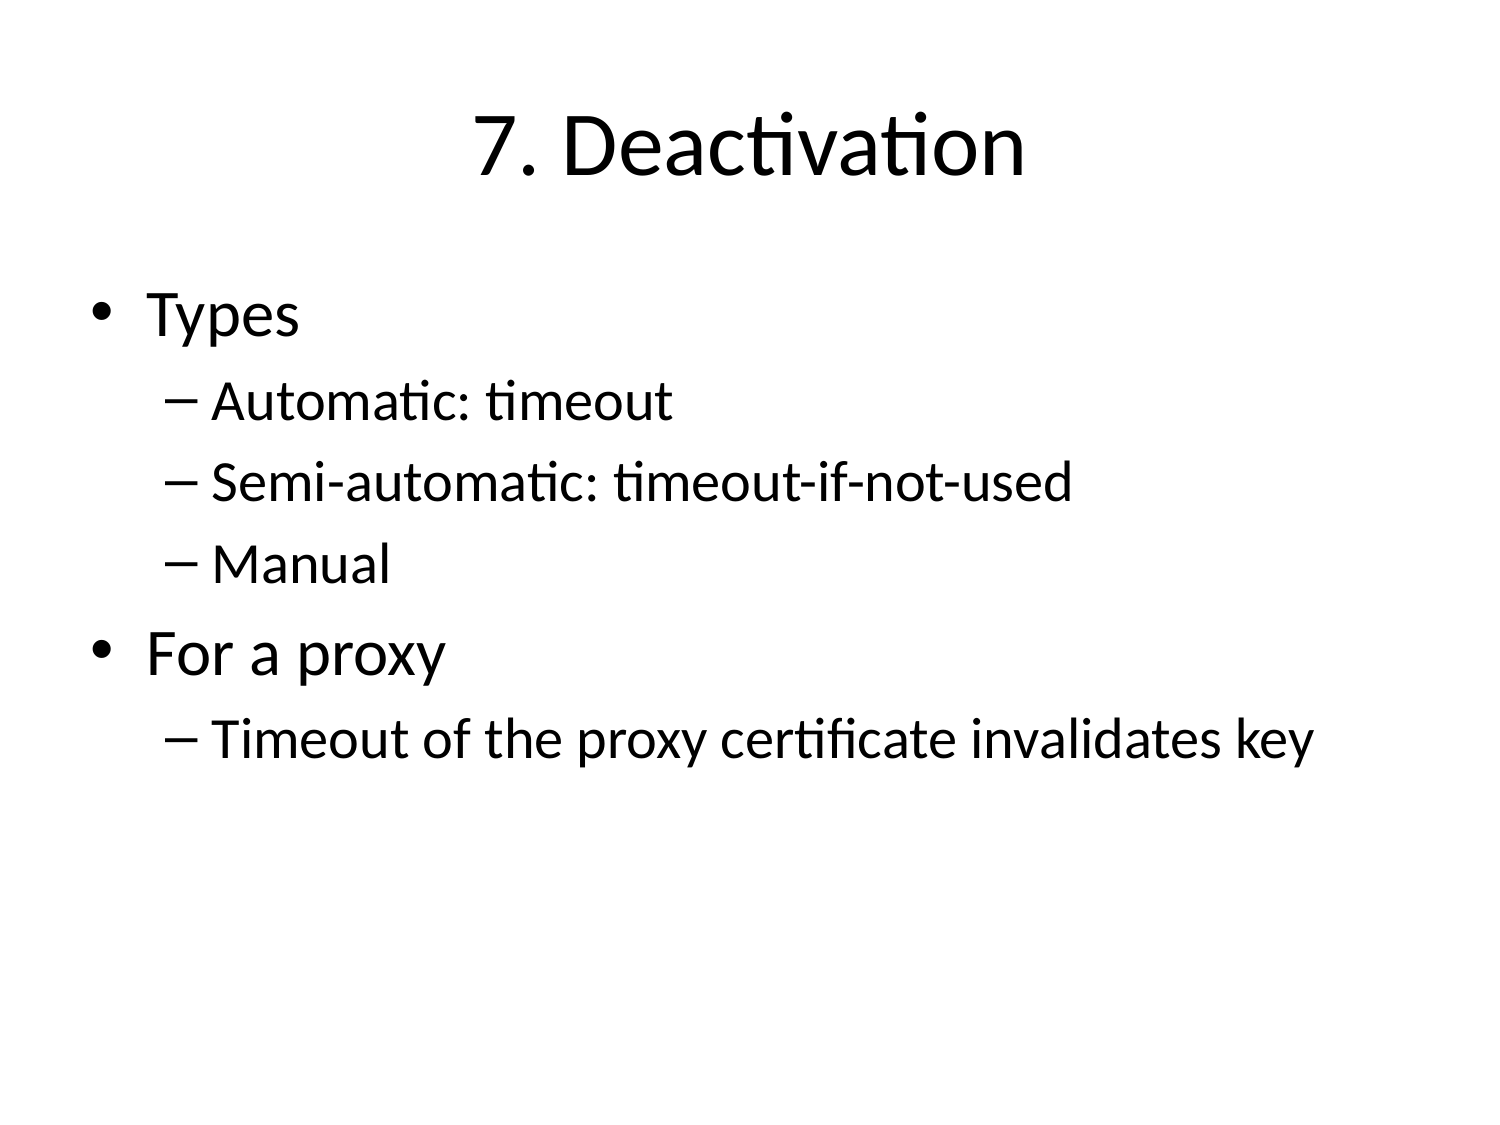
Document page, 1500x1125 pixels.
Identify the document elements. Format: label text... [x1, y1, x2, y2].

title 7. Deactivation [75, 45, 1425, 233]
list Types Automatic: timeout Semi-automatic: timeout-if-not-used Manual For a proxy Timeout of the proxy certificate invalidates key [75, 262, 1425, 1005]
